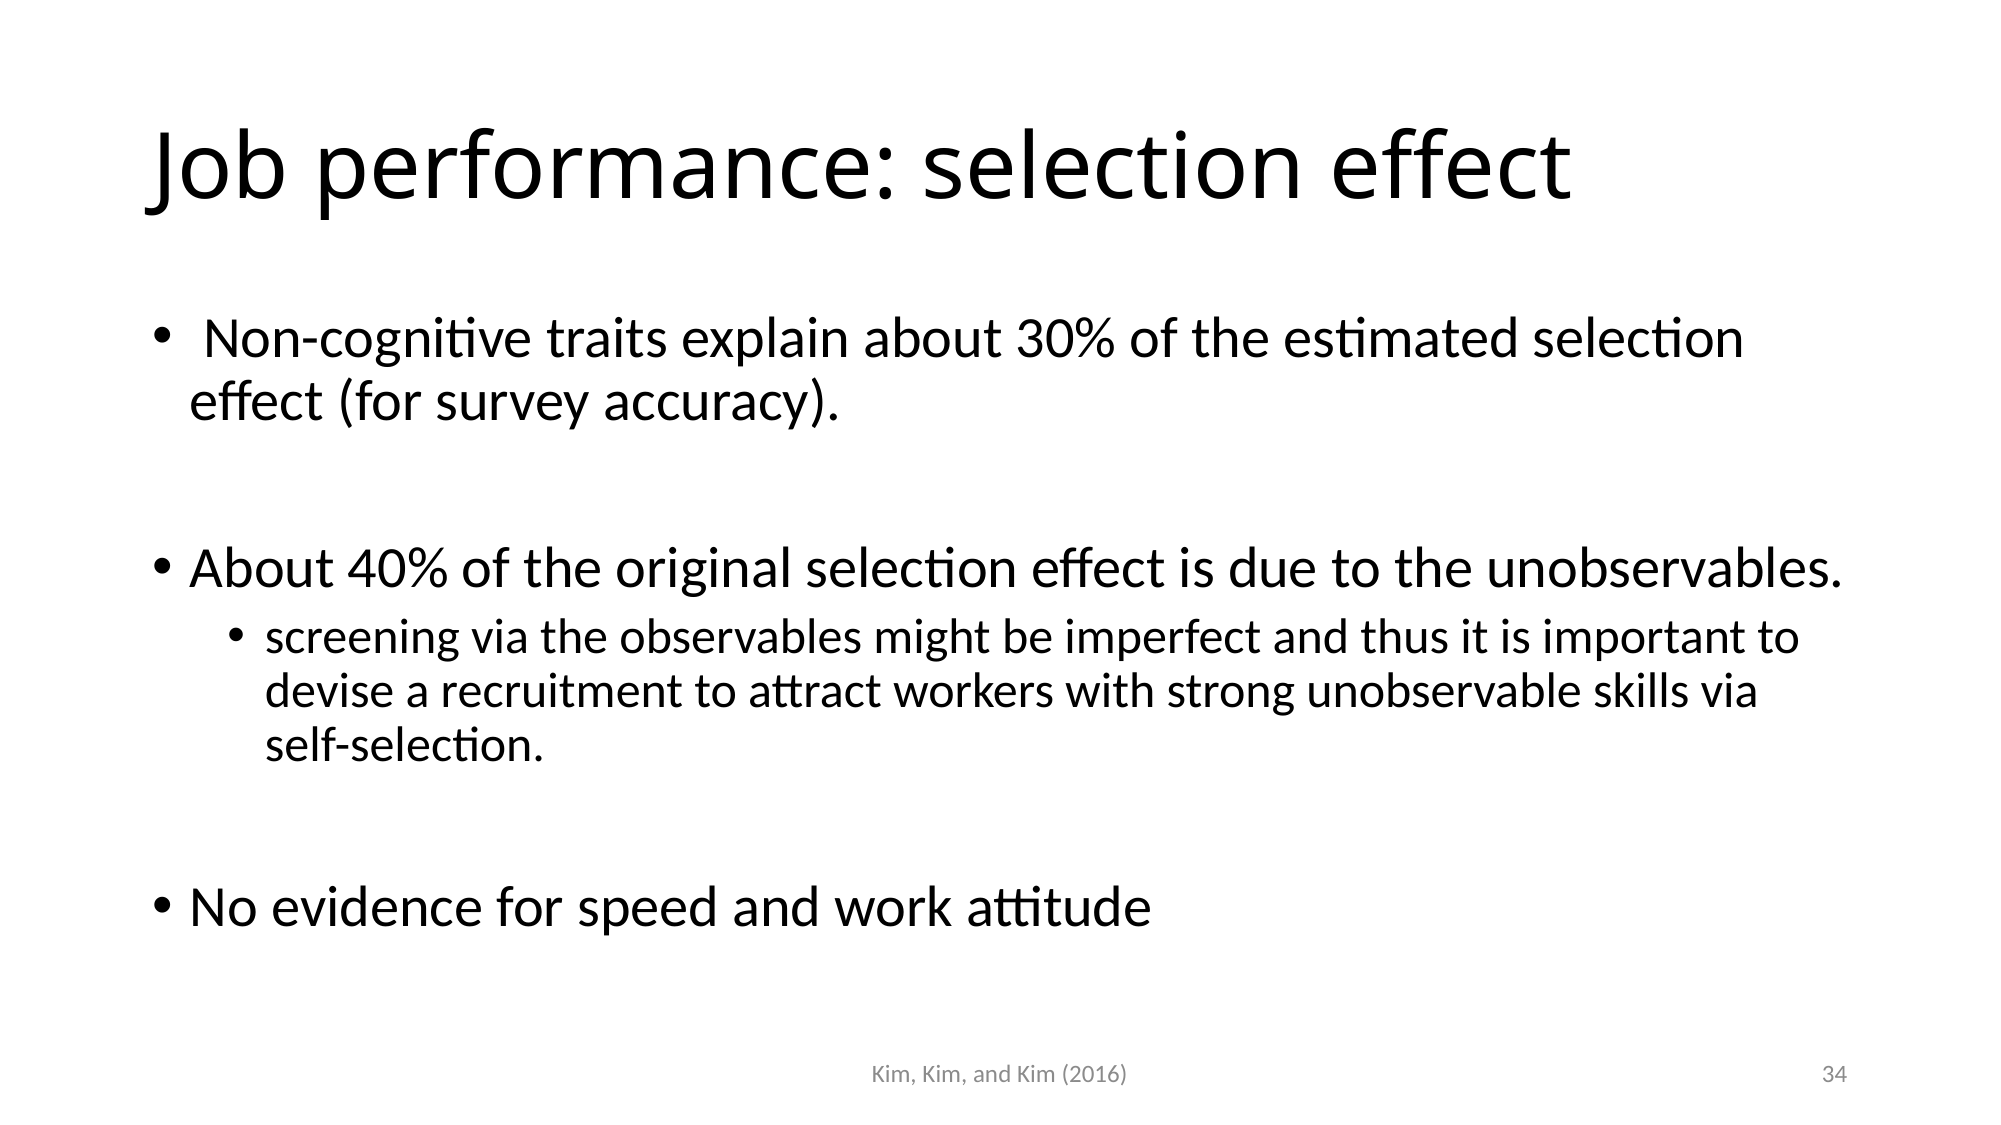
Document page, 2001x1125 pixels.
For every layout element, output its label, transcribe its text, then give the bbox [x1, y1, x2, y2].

list Non-cognitive traits explain about 30% of the estimated selection effect (for survey accuracy). About 40% of the original selection effect is due to the unobservables. screening via the observables might be imperfect and thus it is important to devise a recruitment to attract workers with strong unobservable skills via self-selection. No evidence for speed and work attitude [137, 299, 1863, 1014]
footer Kim, Kim, and Kim (2016) [662, 1042, 1338, 1103]
slide_number 34 [1412, 1042, 1863, 1103]
title Job performance: selection effect [137, 59, 1863, 278]
